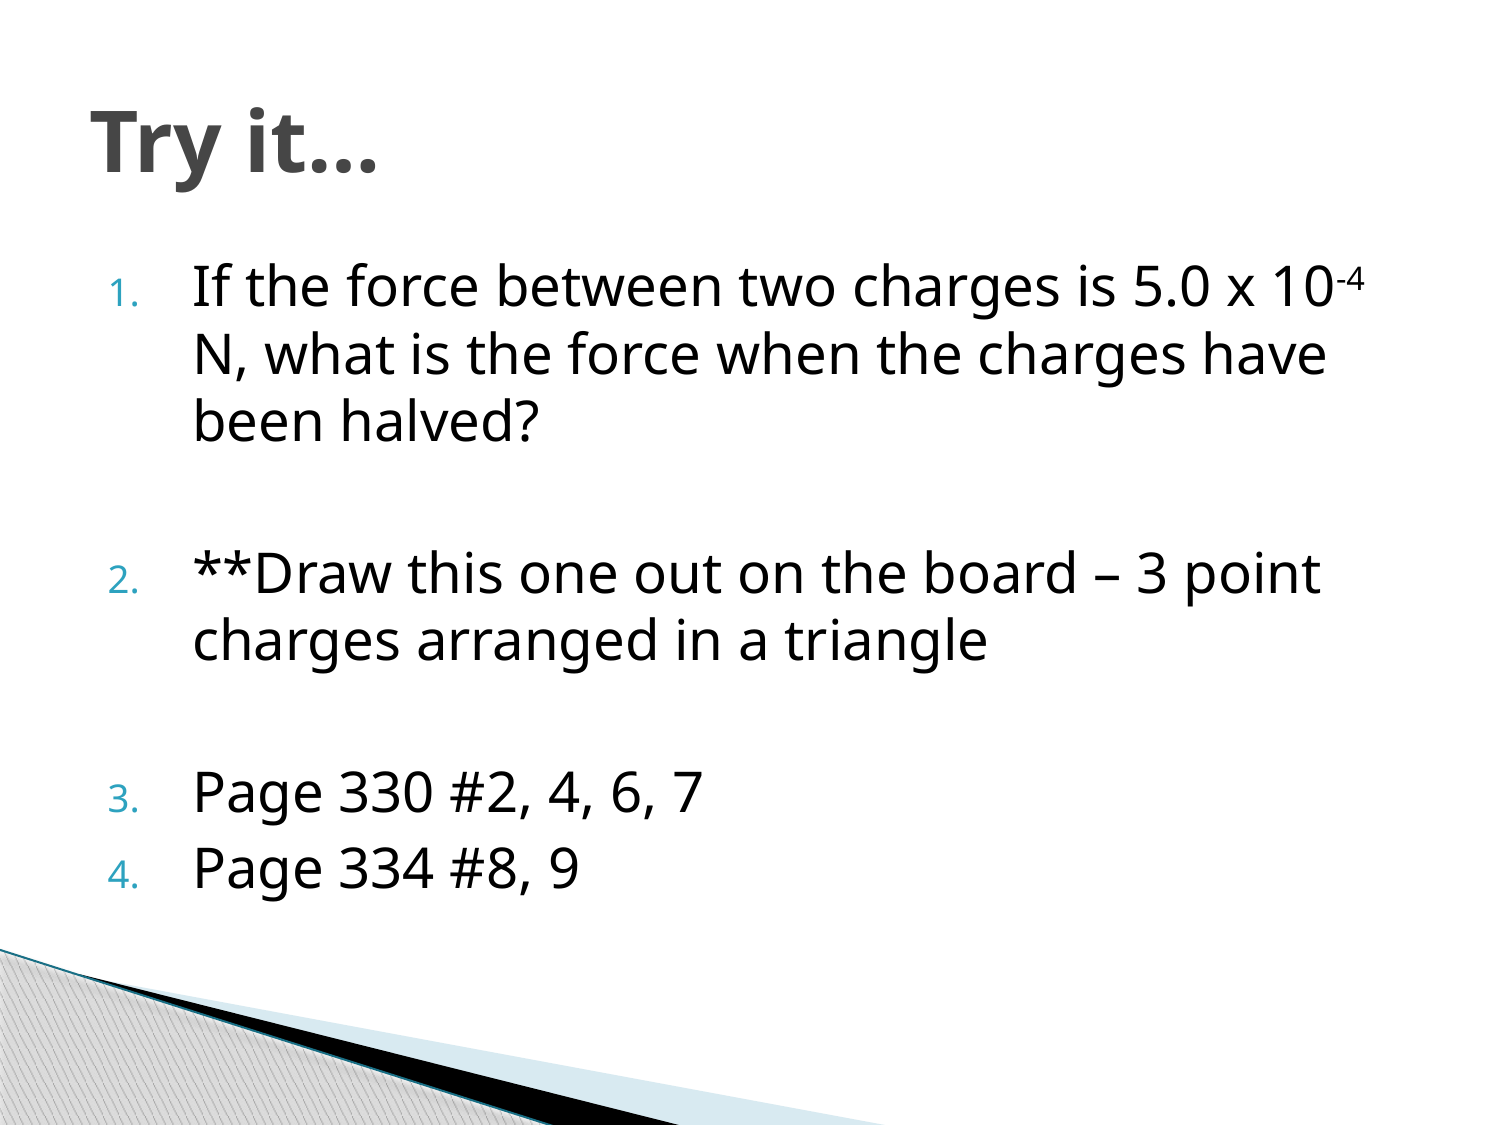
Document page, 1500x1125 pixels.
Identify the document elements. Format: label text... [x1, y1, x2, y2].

list If the force between two charges is 5.0 x 10-4 N, what is the force when the charges have been halved? **Draw this one out on the board – 3 point charges arranged in a triangle Page 330 #2, 4, 6, 7 Page 334 #8, 9 [75, 243, 1425, 986]
title Try it… [75, 45, 1425, 233]
